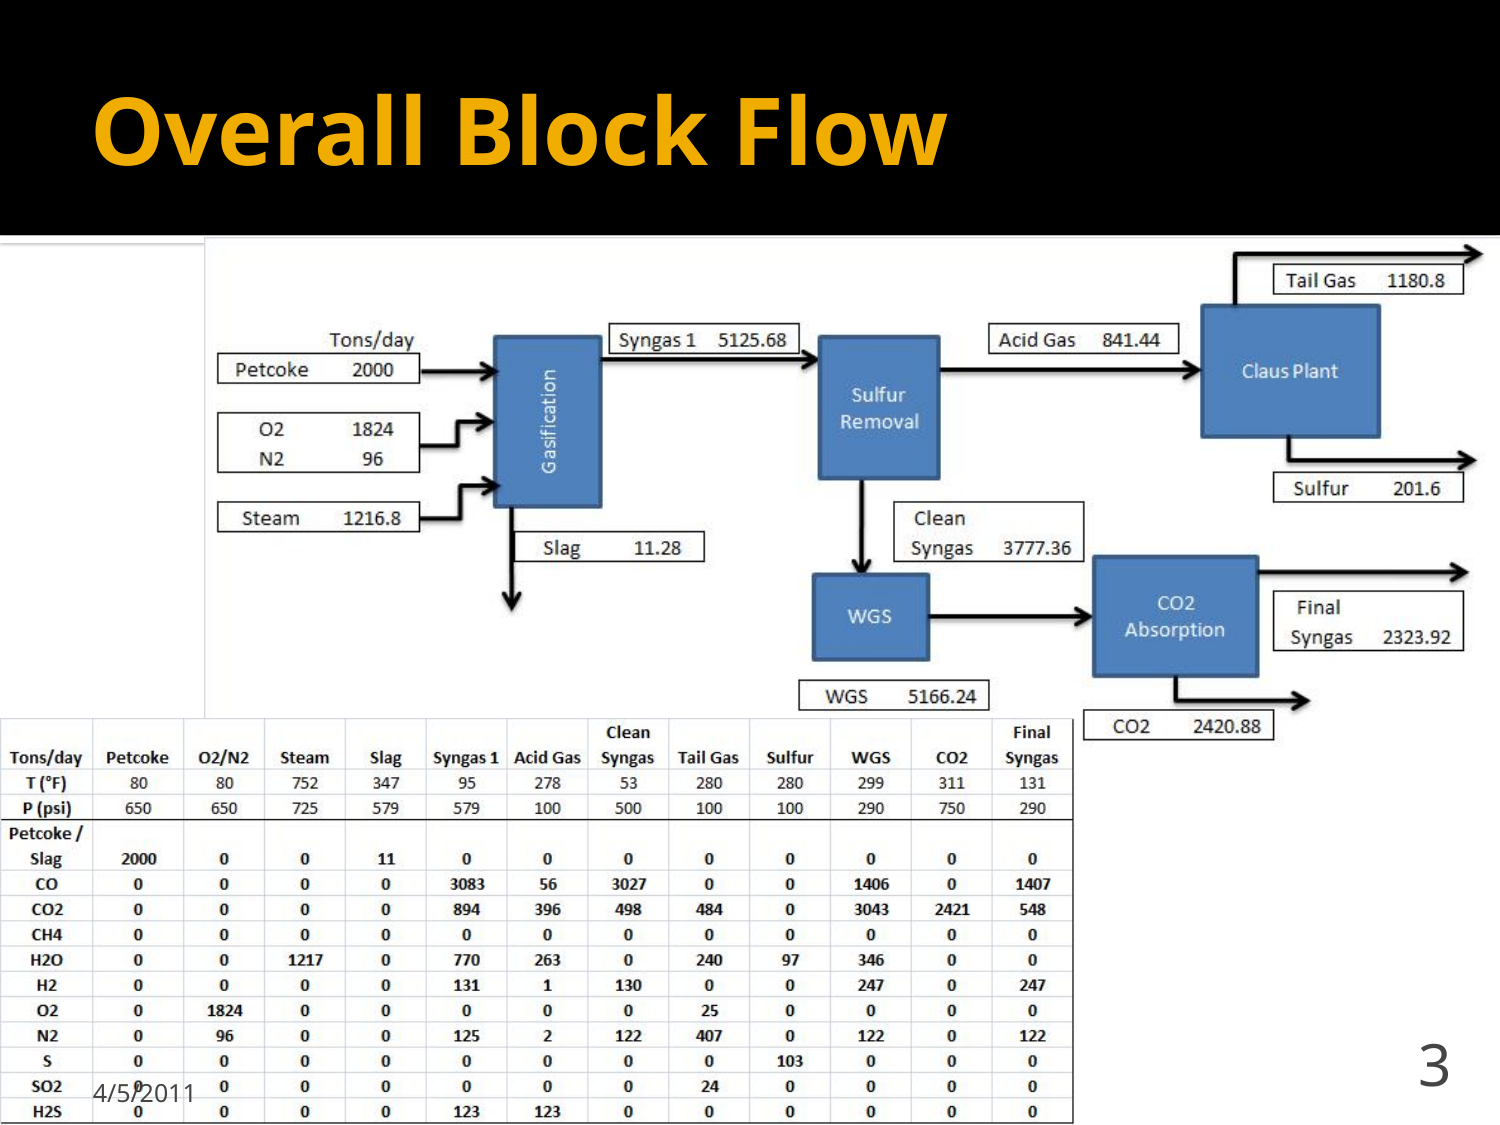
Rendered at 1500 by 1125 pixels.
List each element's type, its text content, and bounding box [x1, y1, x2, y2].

title Overall Block Flow [75, 25, 1425, 231]
slide_number 3 [1345, 1062, 1467, 1108]
picture [0, 237, 1500, 1125]
